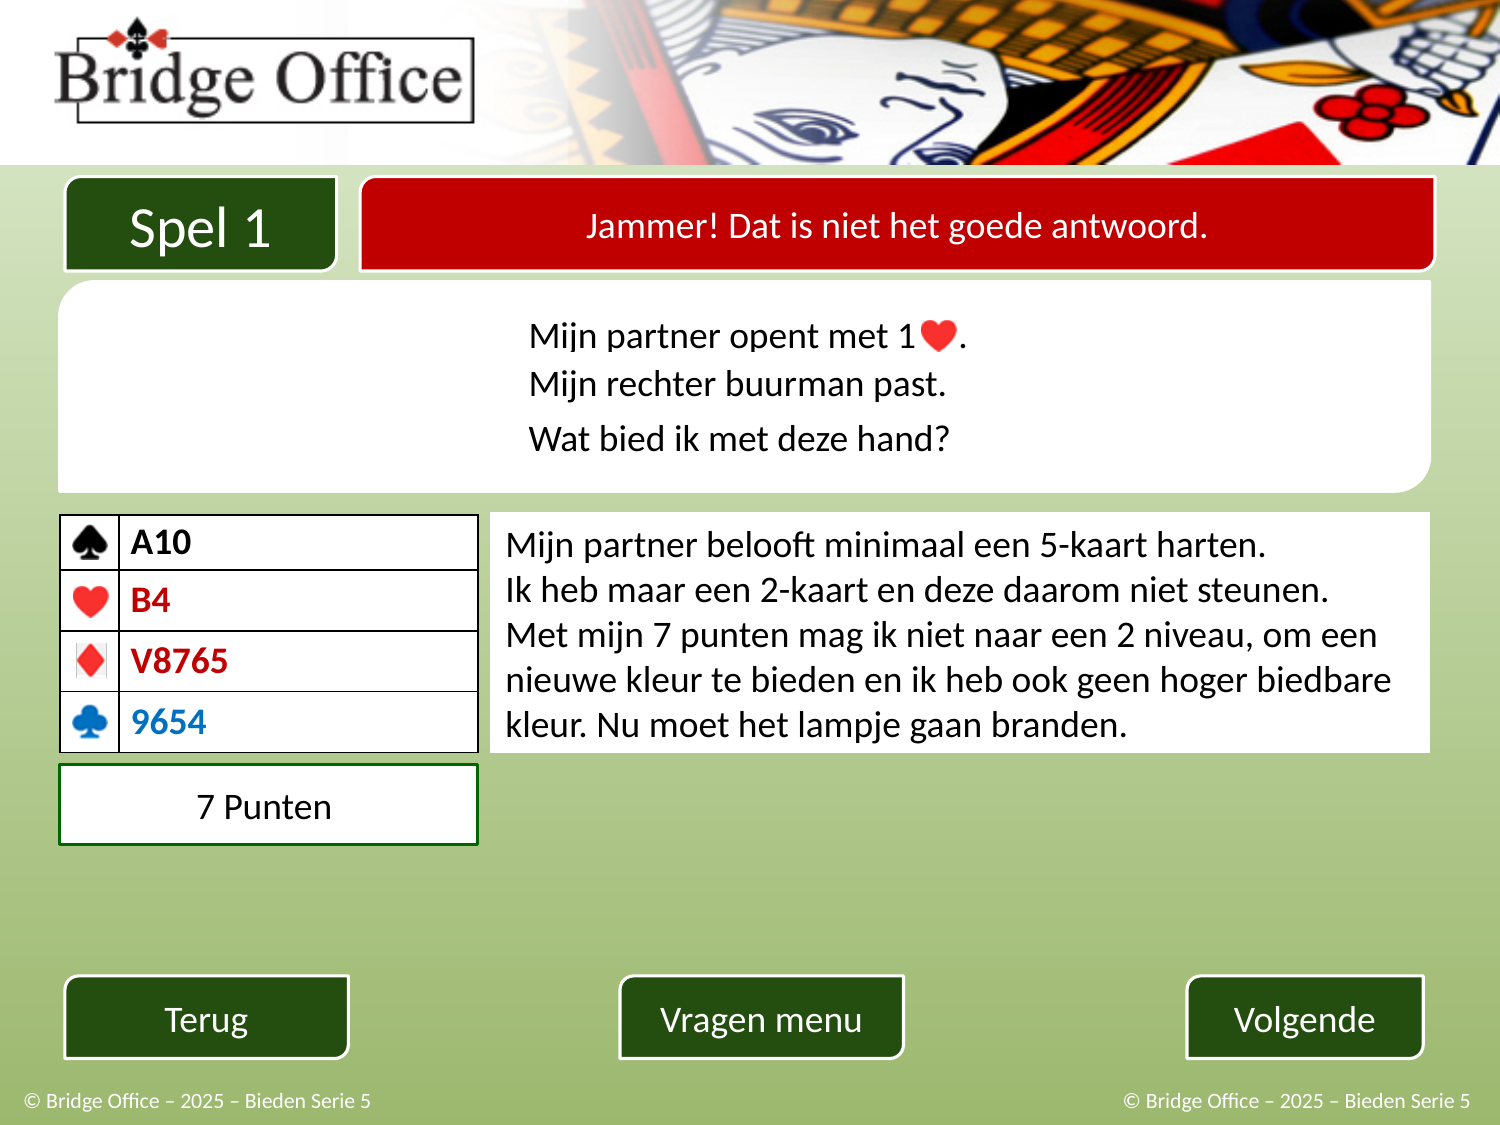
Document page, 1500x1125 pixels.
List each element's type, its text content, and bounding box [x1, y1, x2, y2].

text_box Mijn rechter buurman past. [513, 352, 987, 406]
text_box Jammer! Dat is niet het goede antwoord. [358, 179, 1437, 273]
text_box Terug [63, 974, 350, 1061]
text_box 7 Punten [58, 763, 479, 846]
text_box Vragen menu [618, 974, 906, 1061]
text_box [58, 280, 1432, 493]
table_cell [61, 632, 118, 691]
picture [73, 643, 109, 679]
text_box Volgende [1185, 974, 1425, 1061]
picture [72, 524, 108, 561]
text_box © Bridge Office – 2025 – Bieden Serie 5 [8, 1079, 393, 1121]
table_header A10 [120, 516, 477, 569]
text_box © Bridge Office – 2025 – Bieden Serie 5 [1107, 1079, 1500, 1121]
table_cell V8765 [120, 632, 477, 691]
table_cell 9654 [120, 692, 477, 752]
picture [0, 0, 1500, 166]
table_cell [61, 571, 118, 630]
table_cell B4 [120, 571, 477, 630]
text_box Mijn partner opent met 1 . [513, 303, 1022, 364]
picture [921, 319, 957, 352]
table_cell [61, 692, 118, 752]
text_box Spel 1 [63, 179, 339, 273]
table_header [61, 516, 118, 569]
picture [73, 585, 109, 618]
text_box Wat bied ik met deze hand? [513, 406, 987, 467]
picture [72, 703, 108, 740]
text_box Mijn partner belooft minimaal een 5-kaart harten. Ik heb maar een 2-kaart en deze daarom niet steunen. Met mijn 7 punten mag ik niet naar een 2 niveau, om een nieuwe kleur te bieden en ik heb ook geen hoger biedbare kleur. Nu moet het lampje gaan branden. [490, 512, 1430, 753]
